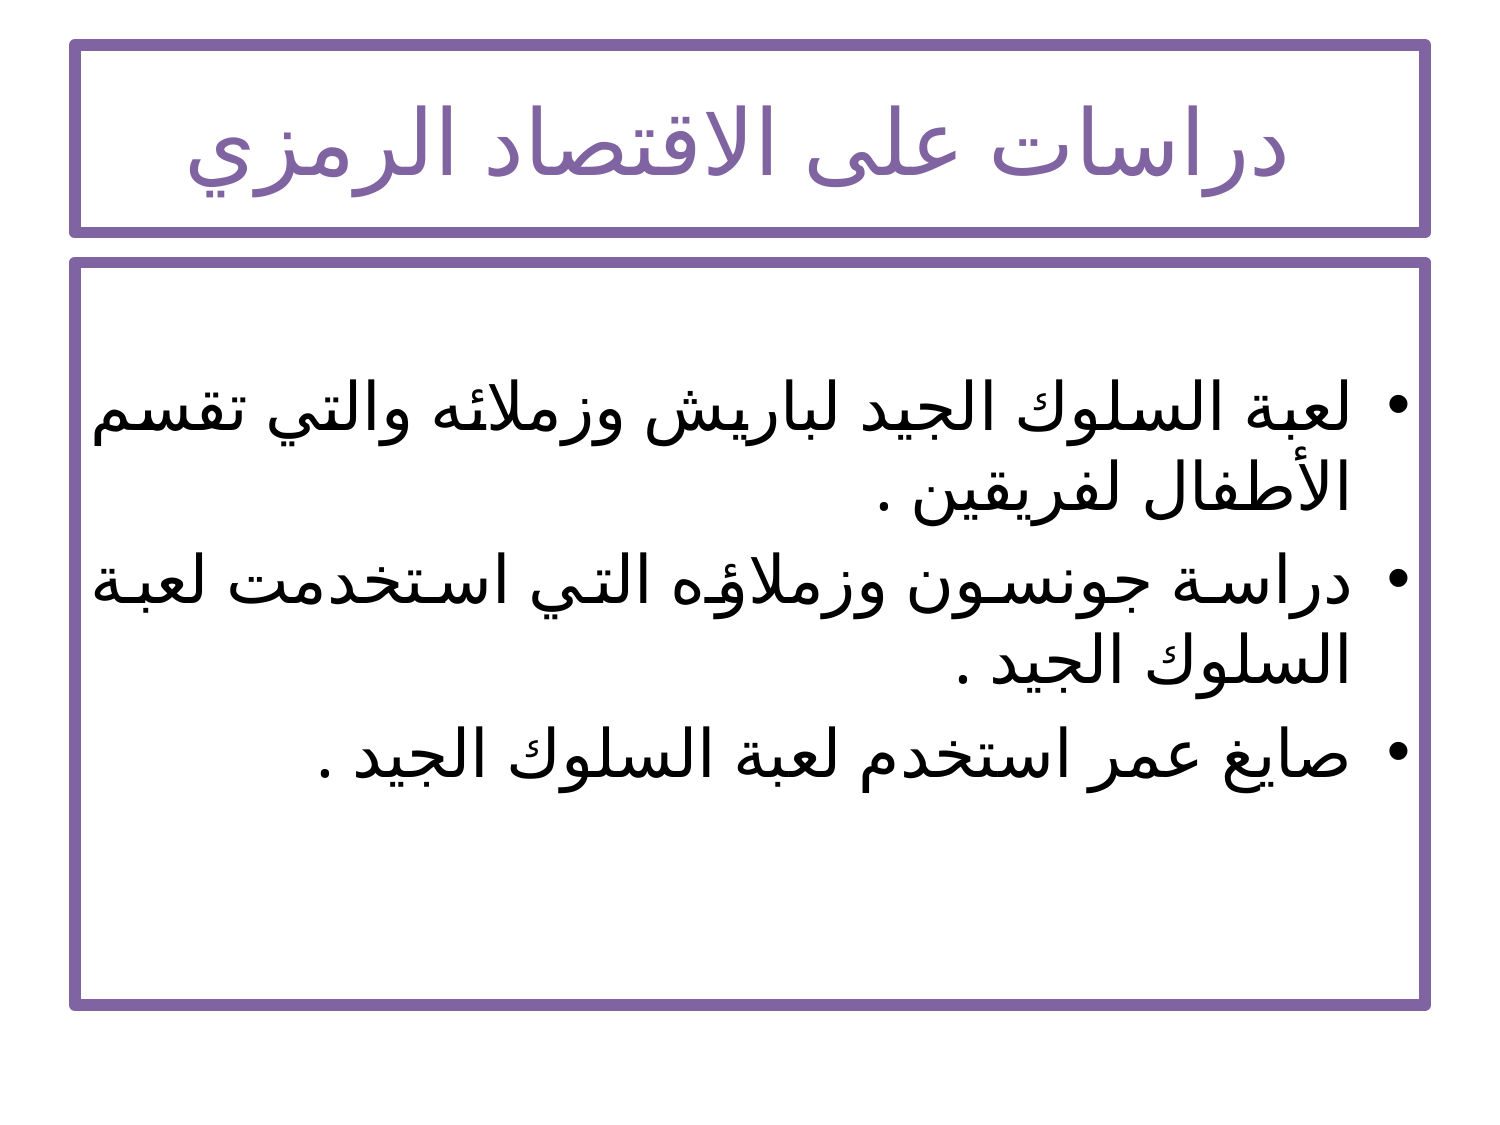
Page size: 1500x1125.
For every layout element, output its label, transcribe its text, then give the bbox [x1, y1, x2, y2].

title دراسات على الاقتصاد الرمزي [75, 45, 1425, 233]
list لعبة السلوك الجيد لباريش وزملائه والتي تقسم الأطفال لفريقين . دراسة جونسون وزملاؤه التي استخدمت لعبة السلوك الجيد . صايغ عمر استخدم لعبة السلوك الجيد . [75, 262, 1425, 1005]
